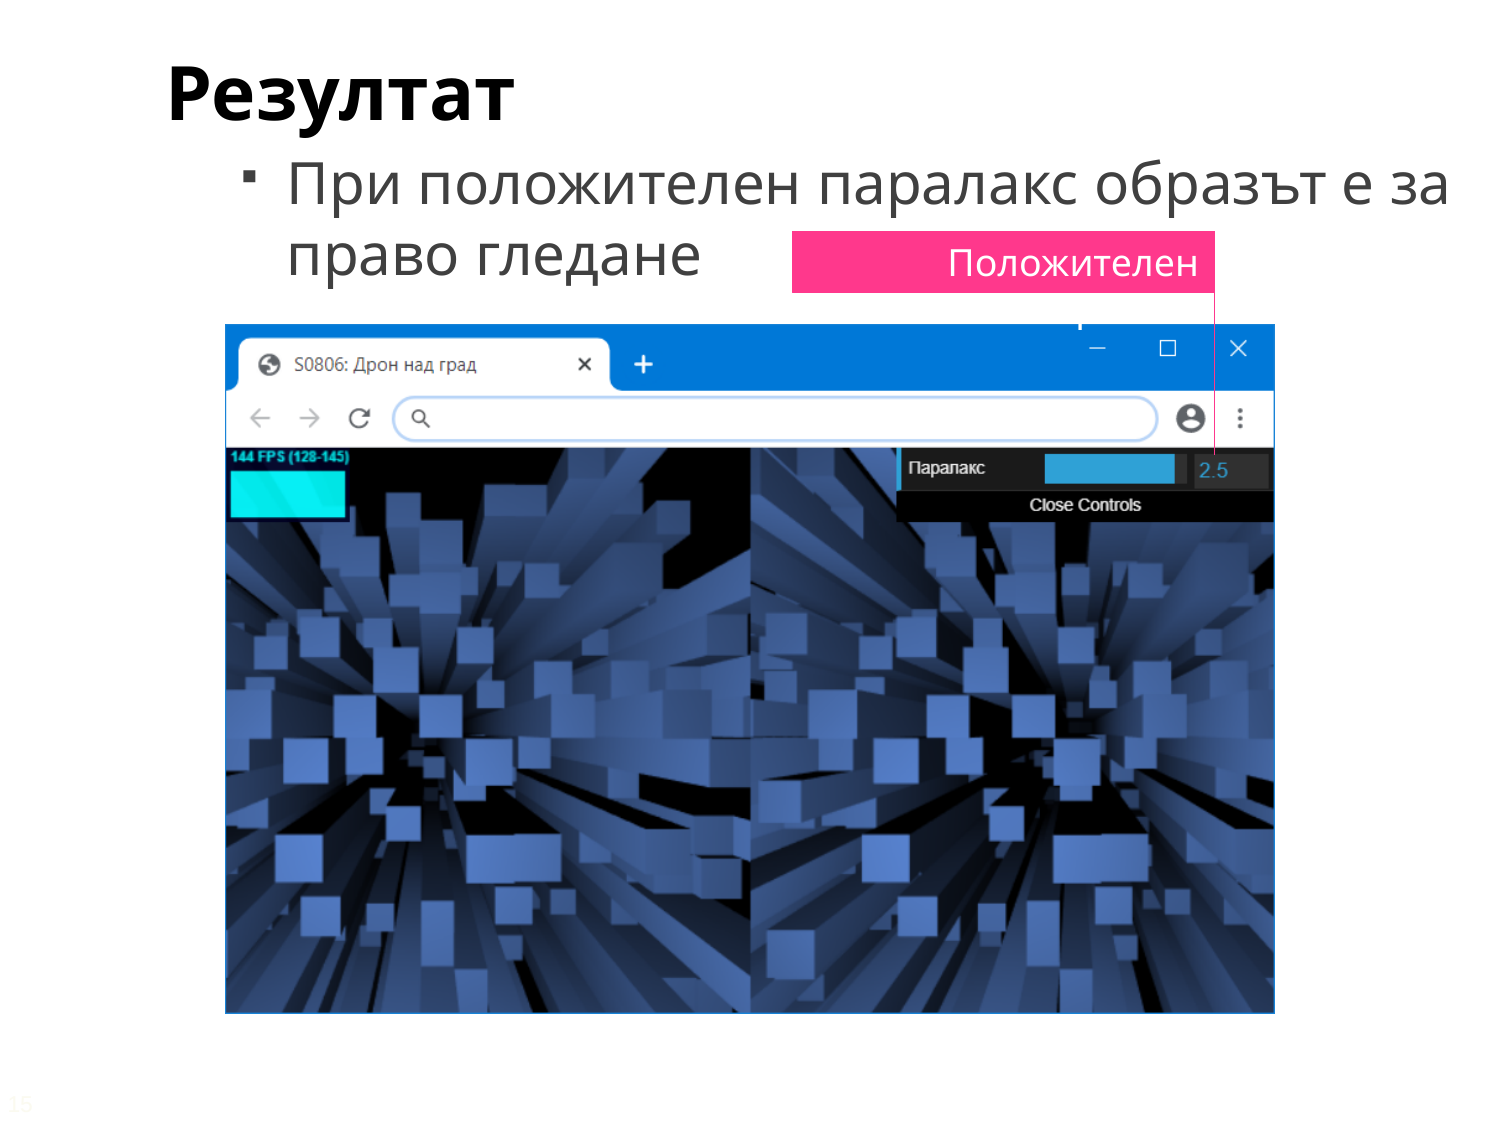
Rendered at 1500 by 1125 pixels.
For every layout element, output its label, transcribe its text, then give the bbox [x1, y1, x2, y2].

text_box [792, 231, 1215, 456]
list Резултат При положителен паралакс образът е за право гледане [150, 37, 1488, 1113]
picture [224, 324, 1276, 1015]
